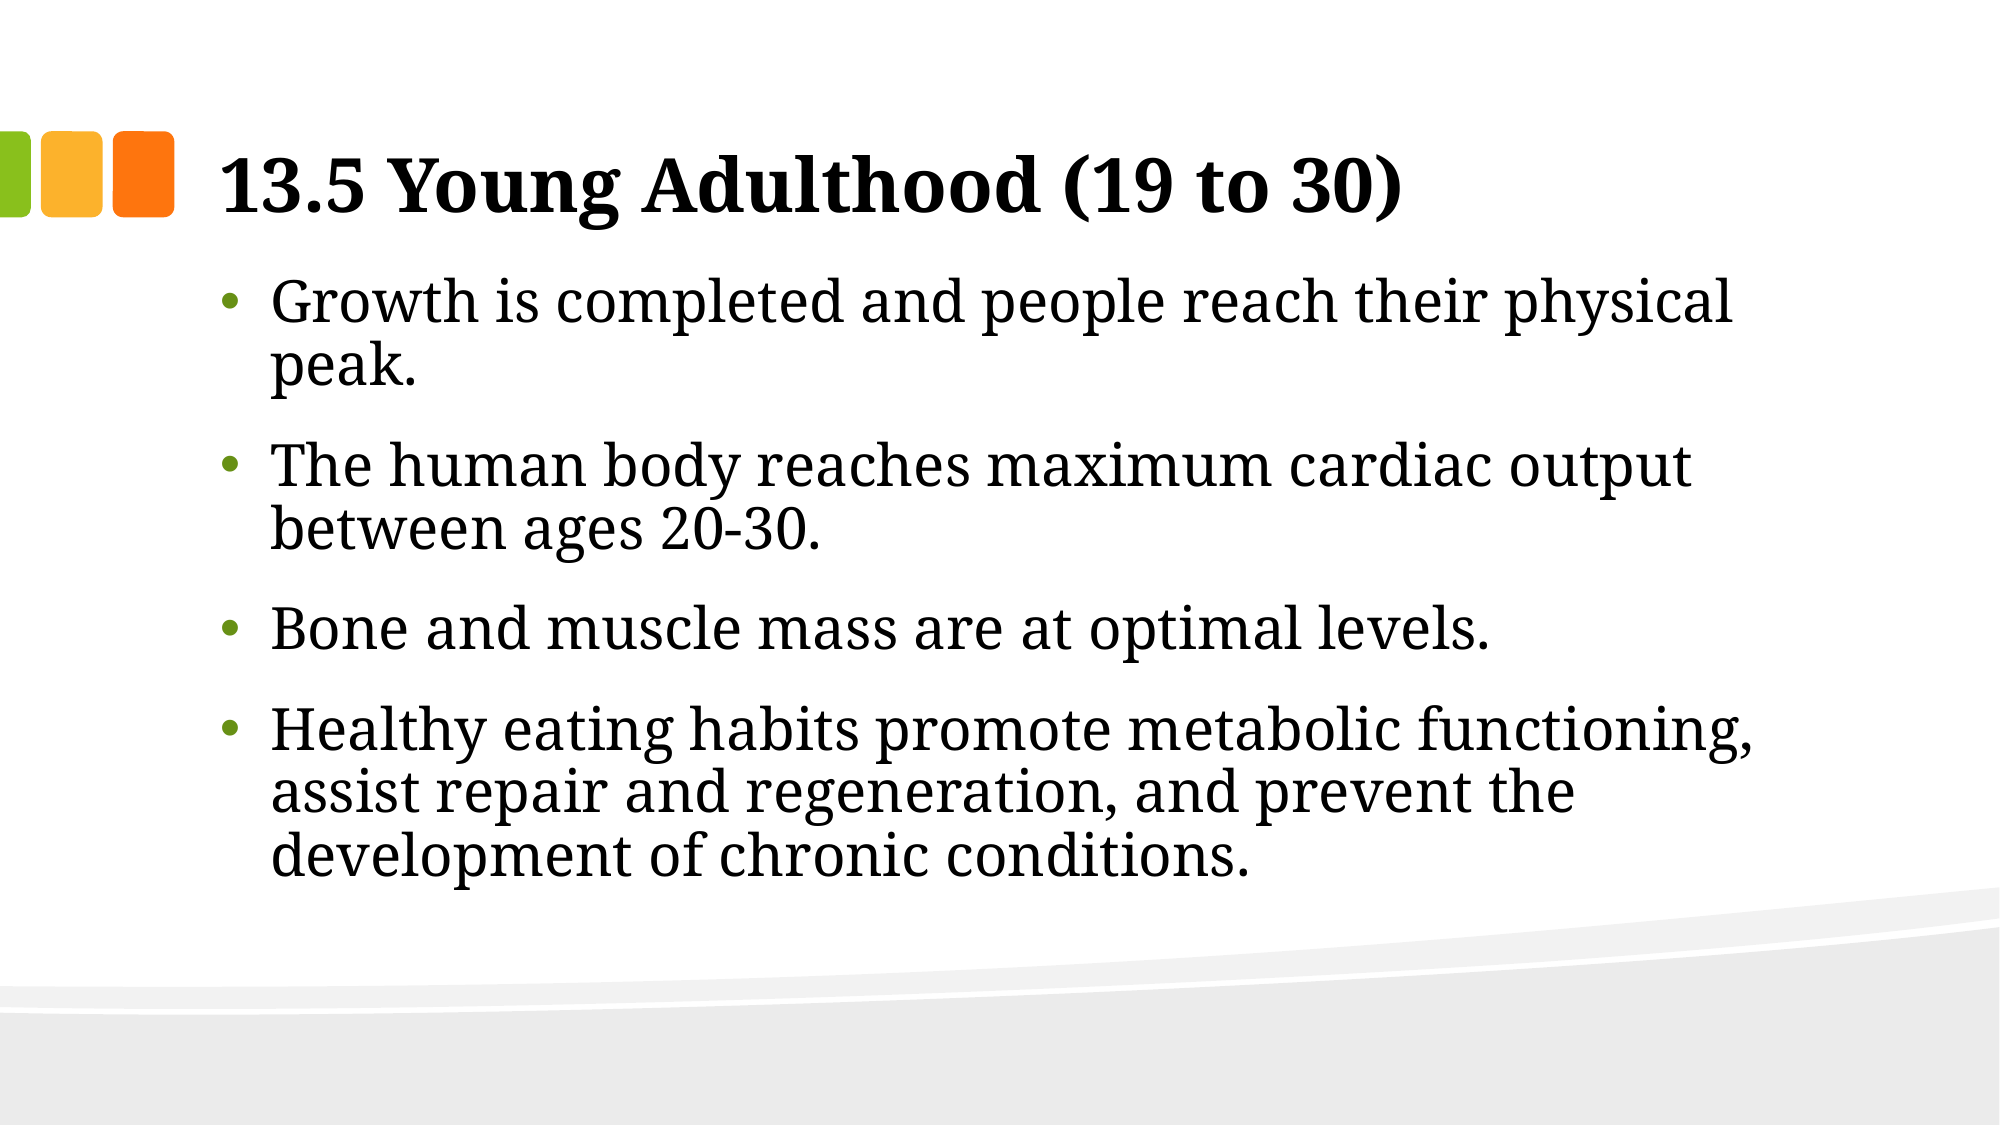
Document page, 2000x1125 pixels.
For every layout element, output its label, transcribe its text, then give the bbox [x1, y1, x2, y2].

list Growth is completed and people reach their physical peak. The human body reaches maximum cardiac output between ages 20-30. Bone and muscle mass are at optimal levels. Healthy eating habits promote metabolic functioning, assist repair and regeneration, and prevent the development of chronic conditions. [199, 262, 1800, 1013]
title 13.5 Young Adulthood (19 to 30) [199, 24, 1800, 238]
